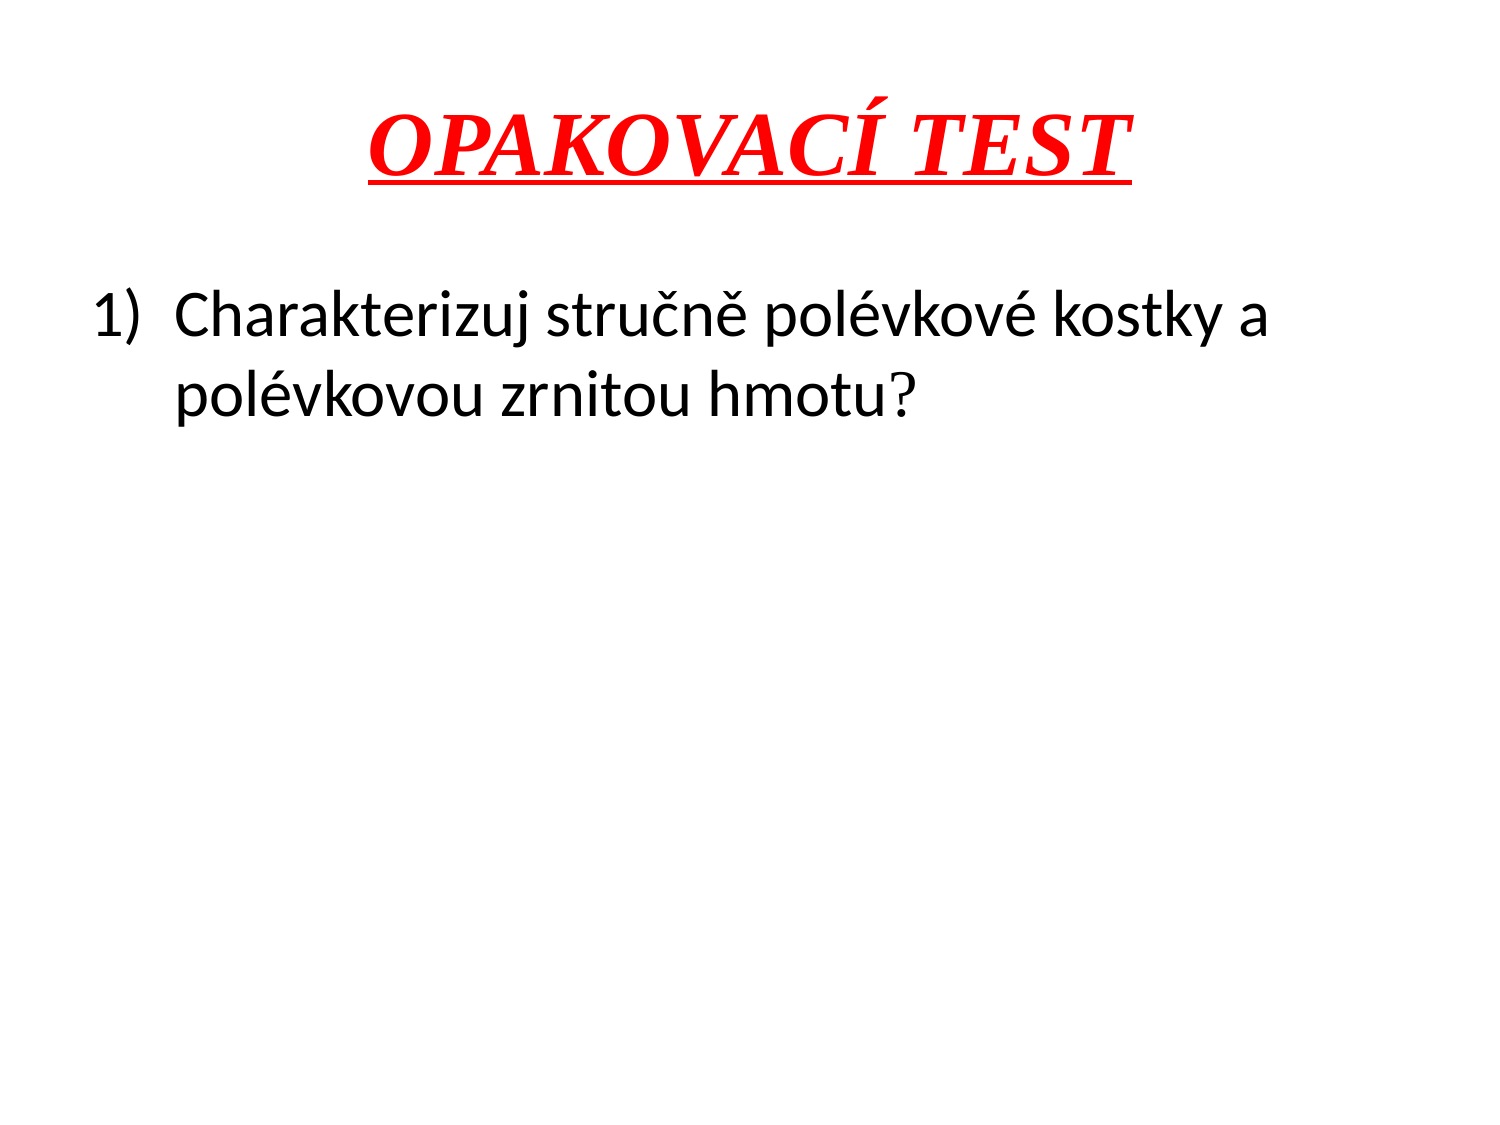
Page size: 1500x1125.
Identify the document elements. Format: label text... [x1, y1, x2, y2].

list Charakterizuj stručně polévkové kostky a polévkovou zrnitou hmotu? [75, 262, 1425, 1005]
title OPAKOVACÍ TEST [75, 45, 1425, 233]
